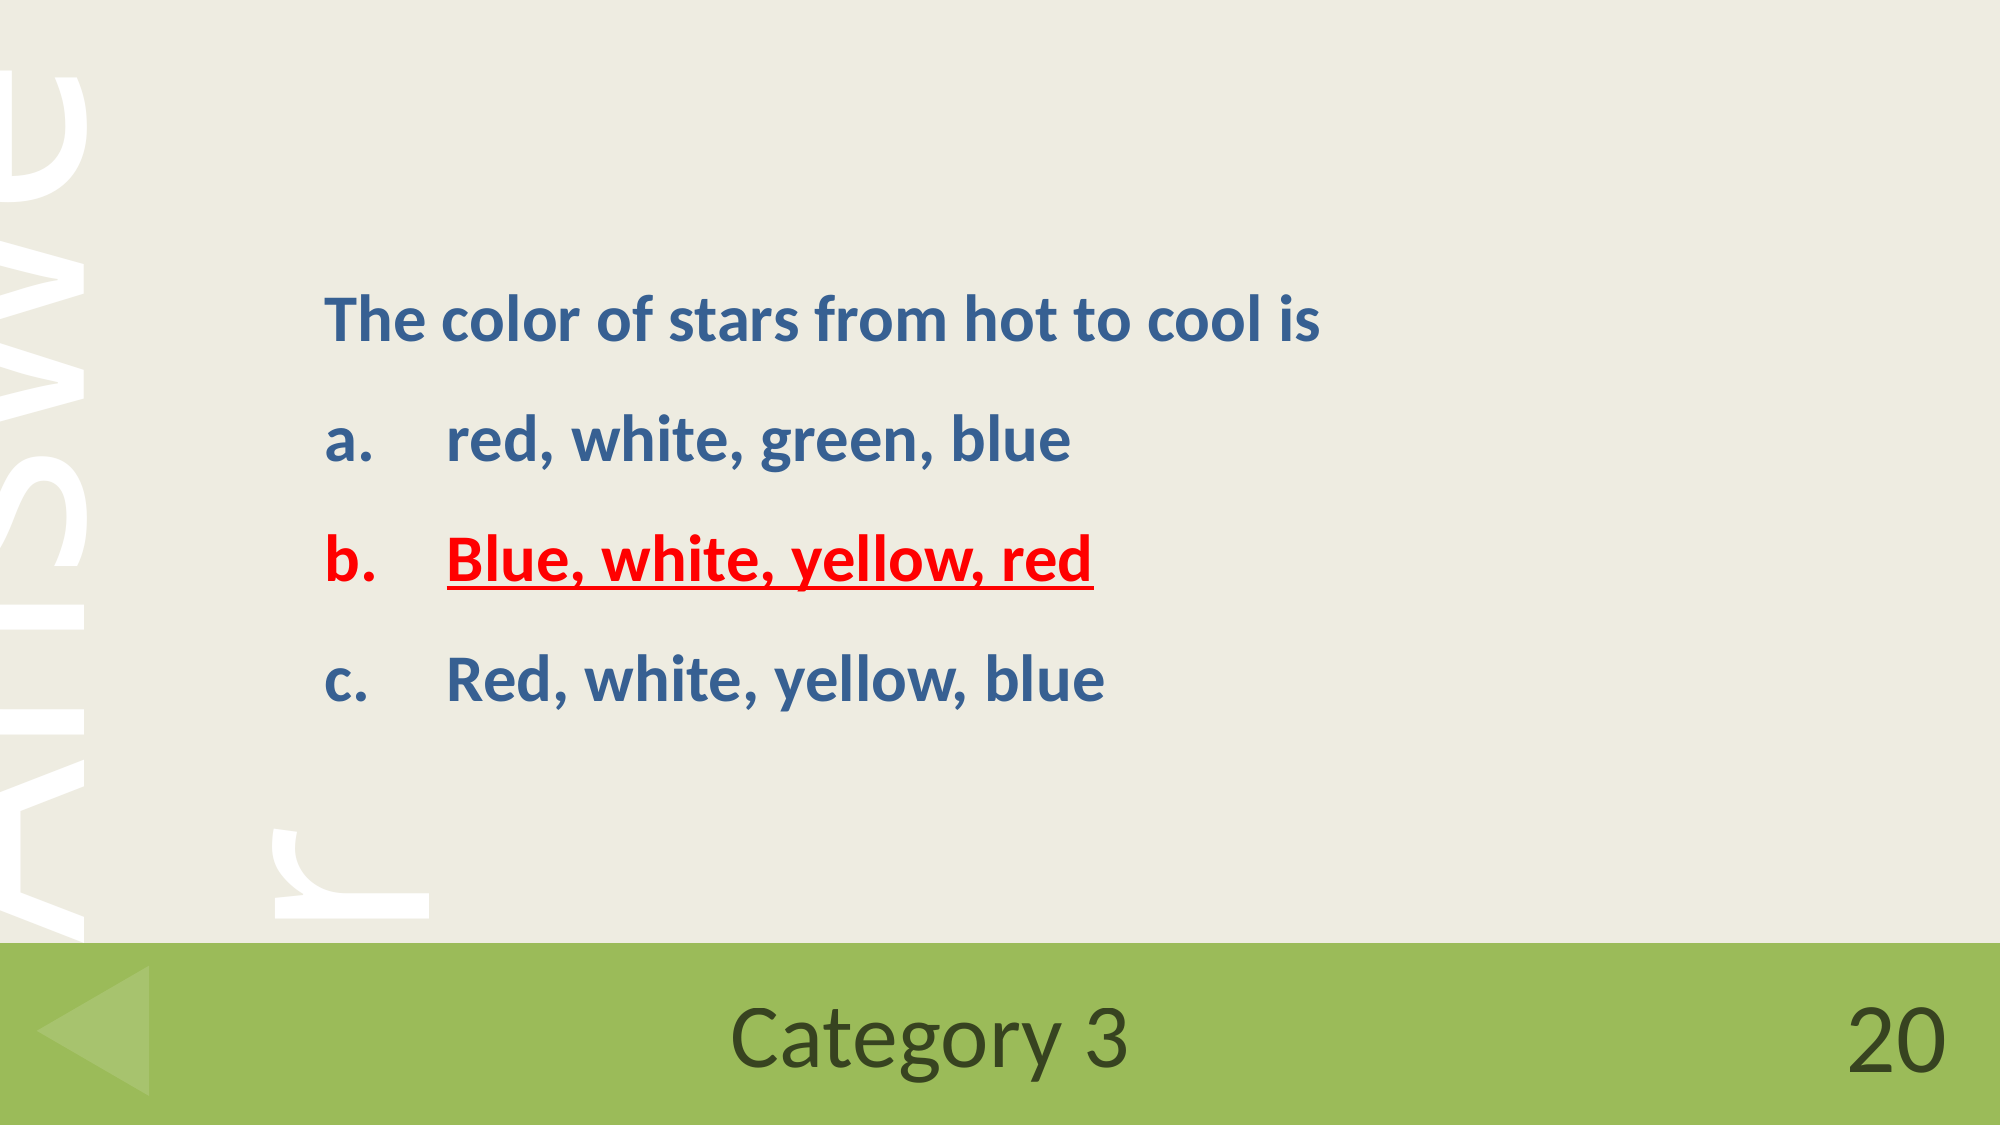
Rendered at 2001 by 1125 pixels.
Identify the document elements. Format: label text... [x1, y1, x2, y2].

list 20 [1831, 967, 1963, 1097]
list The color of stars from hot to cool is red, white, green, blue Blue, white, yellow, red Red, white, yellow, blue [309, 80, 1850, 870]
title Category 3 [30, 937, 1831, 1125]
